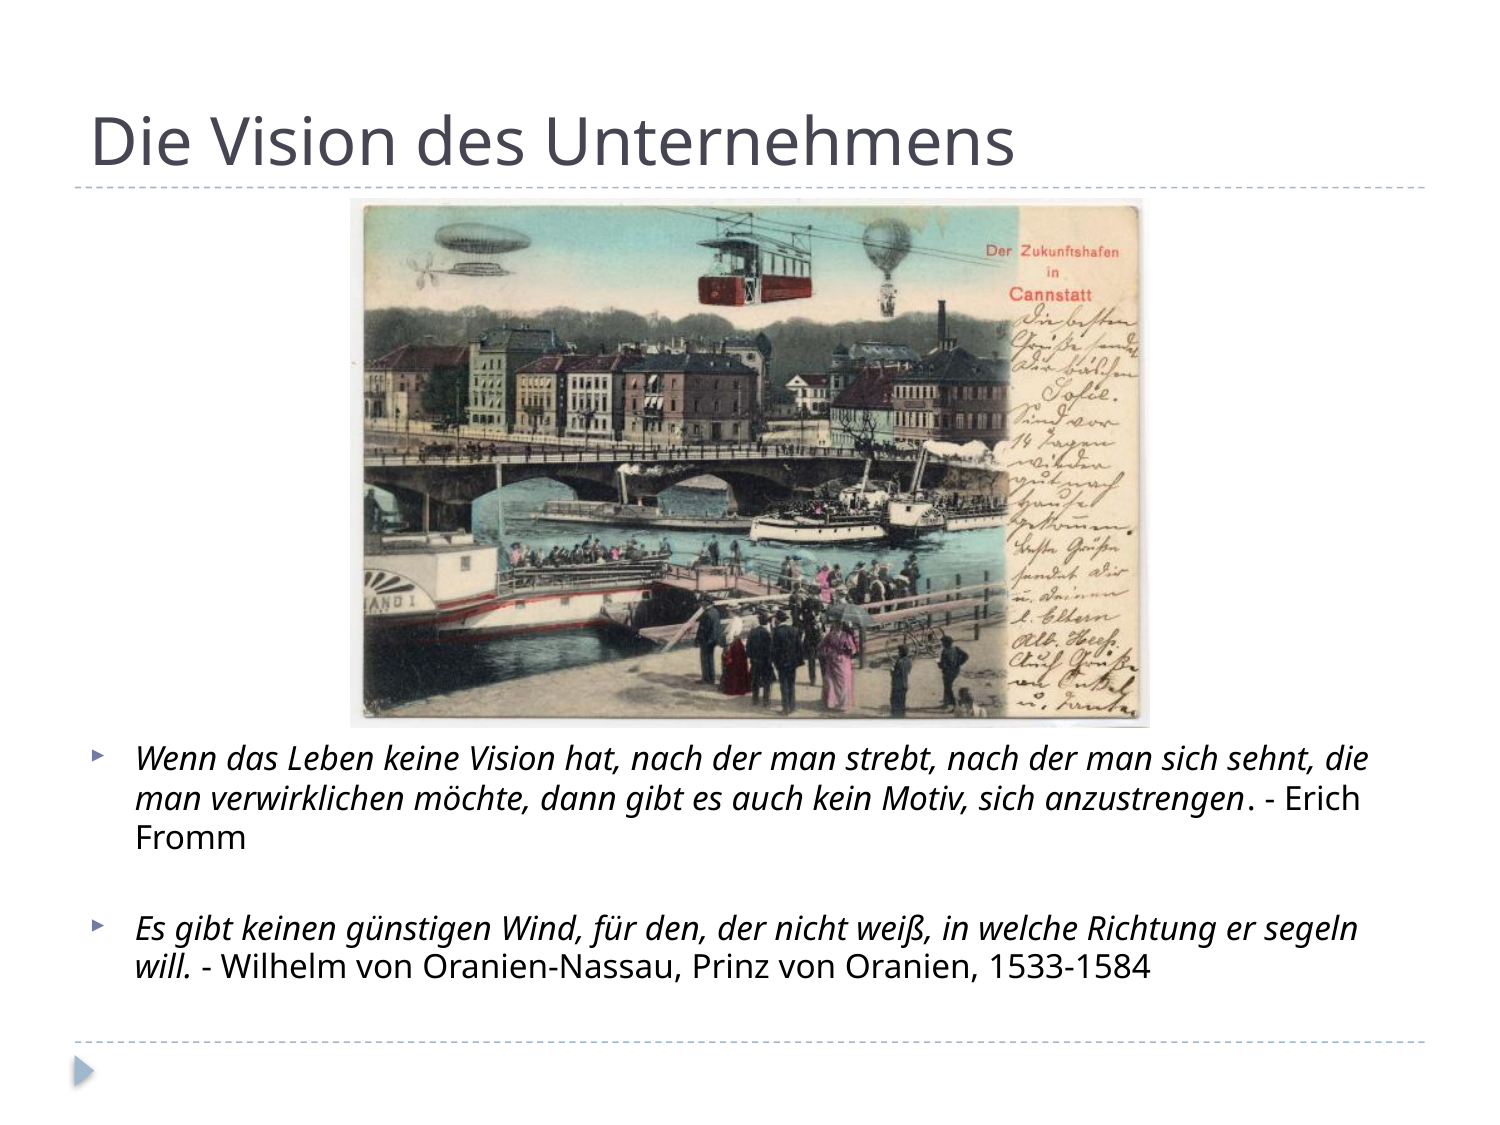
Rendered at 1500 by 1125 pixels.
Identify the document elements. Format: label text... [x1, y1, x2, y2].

picture [350, 197, 1150, 728]
list Wenn das Leben keine Vision hat, nach der man strebt, nach der man sich sehnt, die man verwirklichen möchte, dann gibt es auch kein Motiv, sich anzustrengen. - Erich Fromm Es gibt keinen günstigen Wind, für den, der nicht weiß, in welche Richtung er segeln will. - Wilhelm von Oranien-Nassau, Prinz von Oranien, 1533-1584 [75, 732, 1425, 1005]
title Die Vision des Unternehmens [75, 24, 1425, 188]
